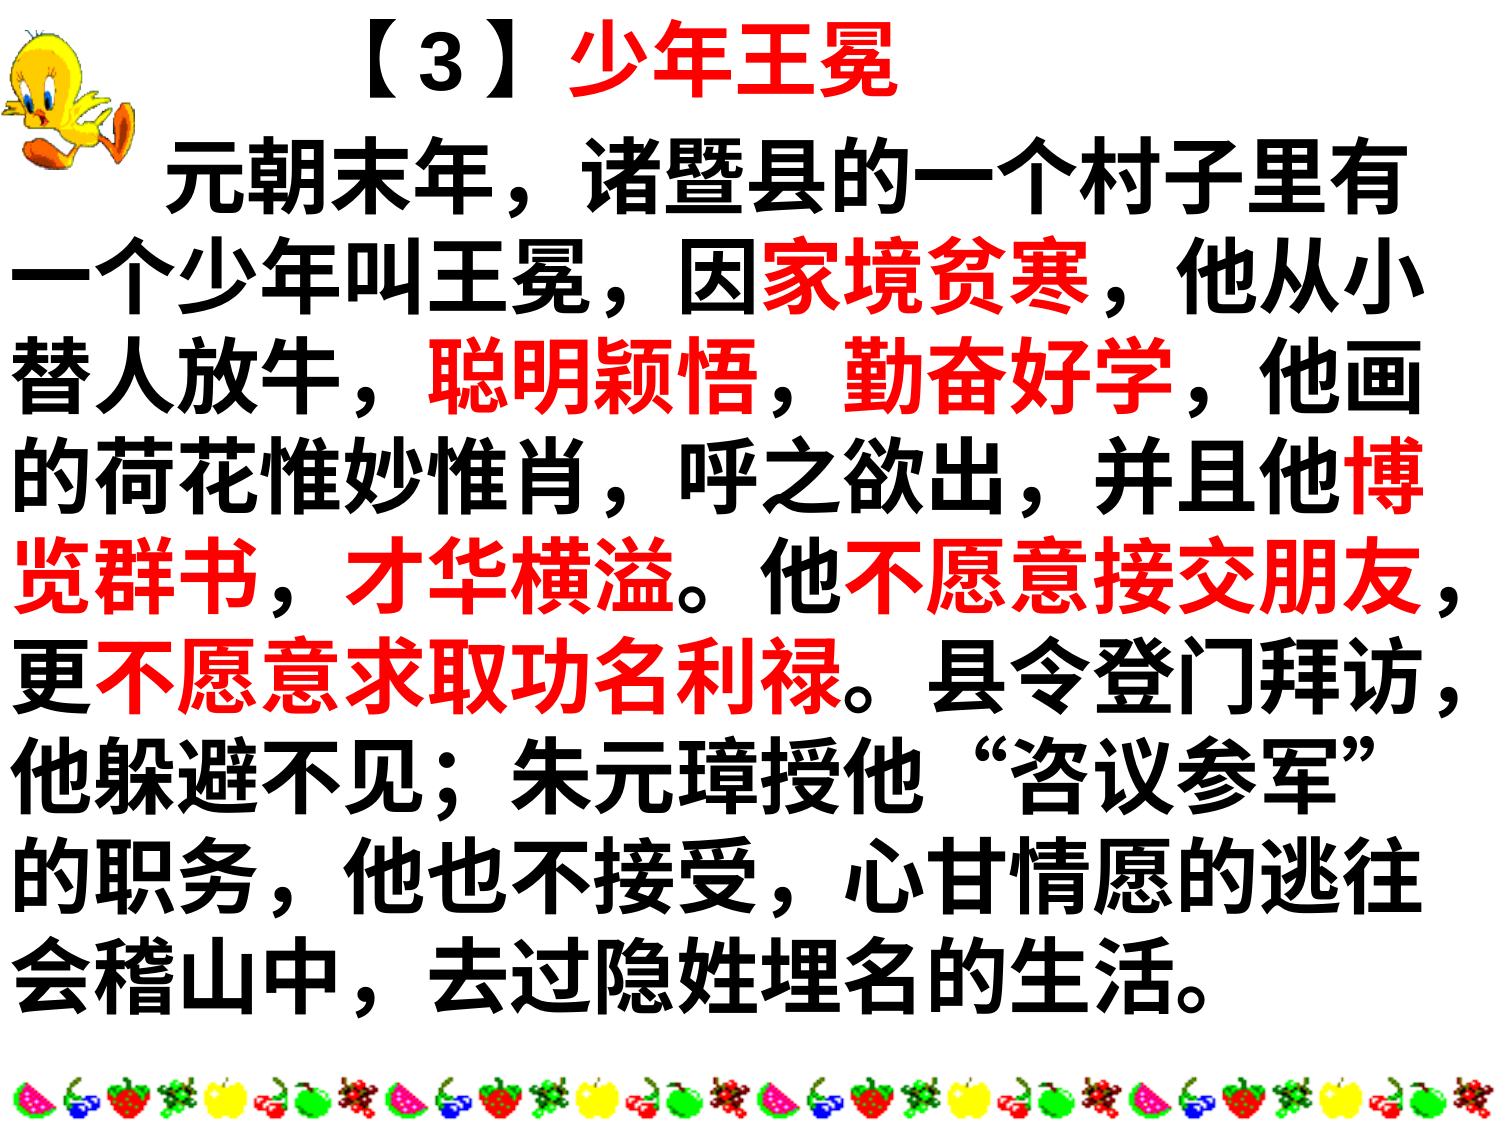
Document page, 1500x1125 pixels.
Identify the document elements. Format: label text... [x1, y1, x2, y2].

picture [11, 1075, 1498, 1125]
list 【3】少年王冕 元朝末年，诸暨县的一个村子里有一个少年叫王冕，因家境贫寒，他从小替人放牛，聪明颖悟，勤奋好学，他画的荷花惟妙惟肖，呼之欲出，并且他博览群书，才华横溢。他不愿意接交朋友，更不愿意求取功名利禄。县令登门拜访，他躲避不见；朱元璋授他“咨议参军”的职务，他也不接受，心甘情愿的逃往会稽山中，去过隐姓埋名的生活。 [0, 0, 1500, 1125]
picture [0, 30, 135, 171]
